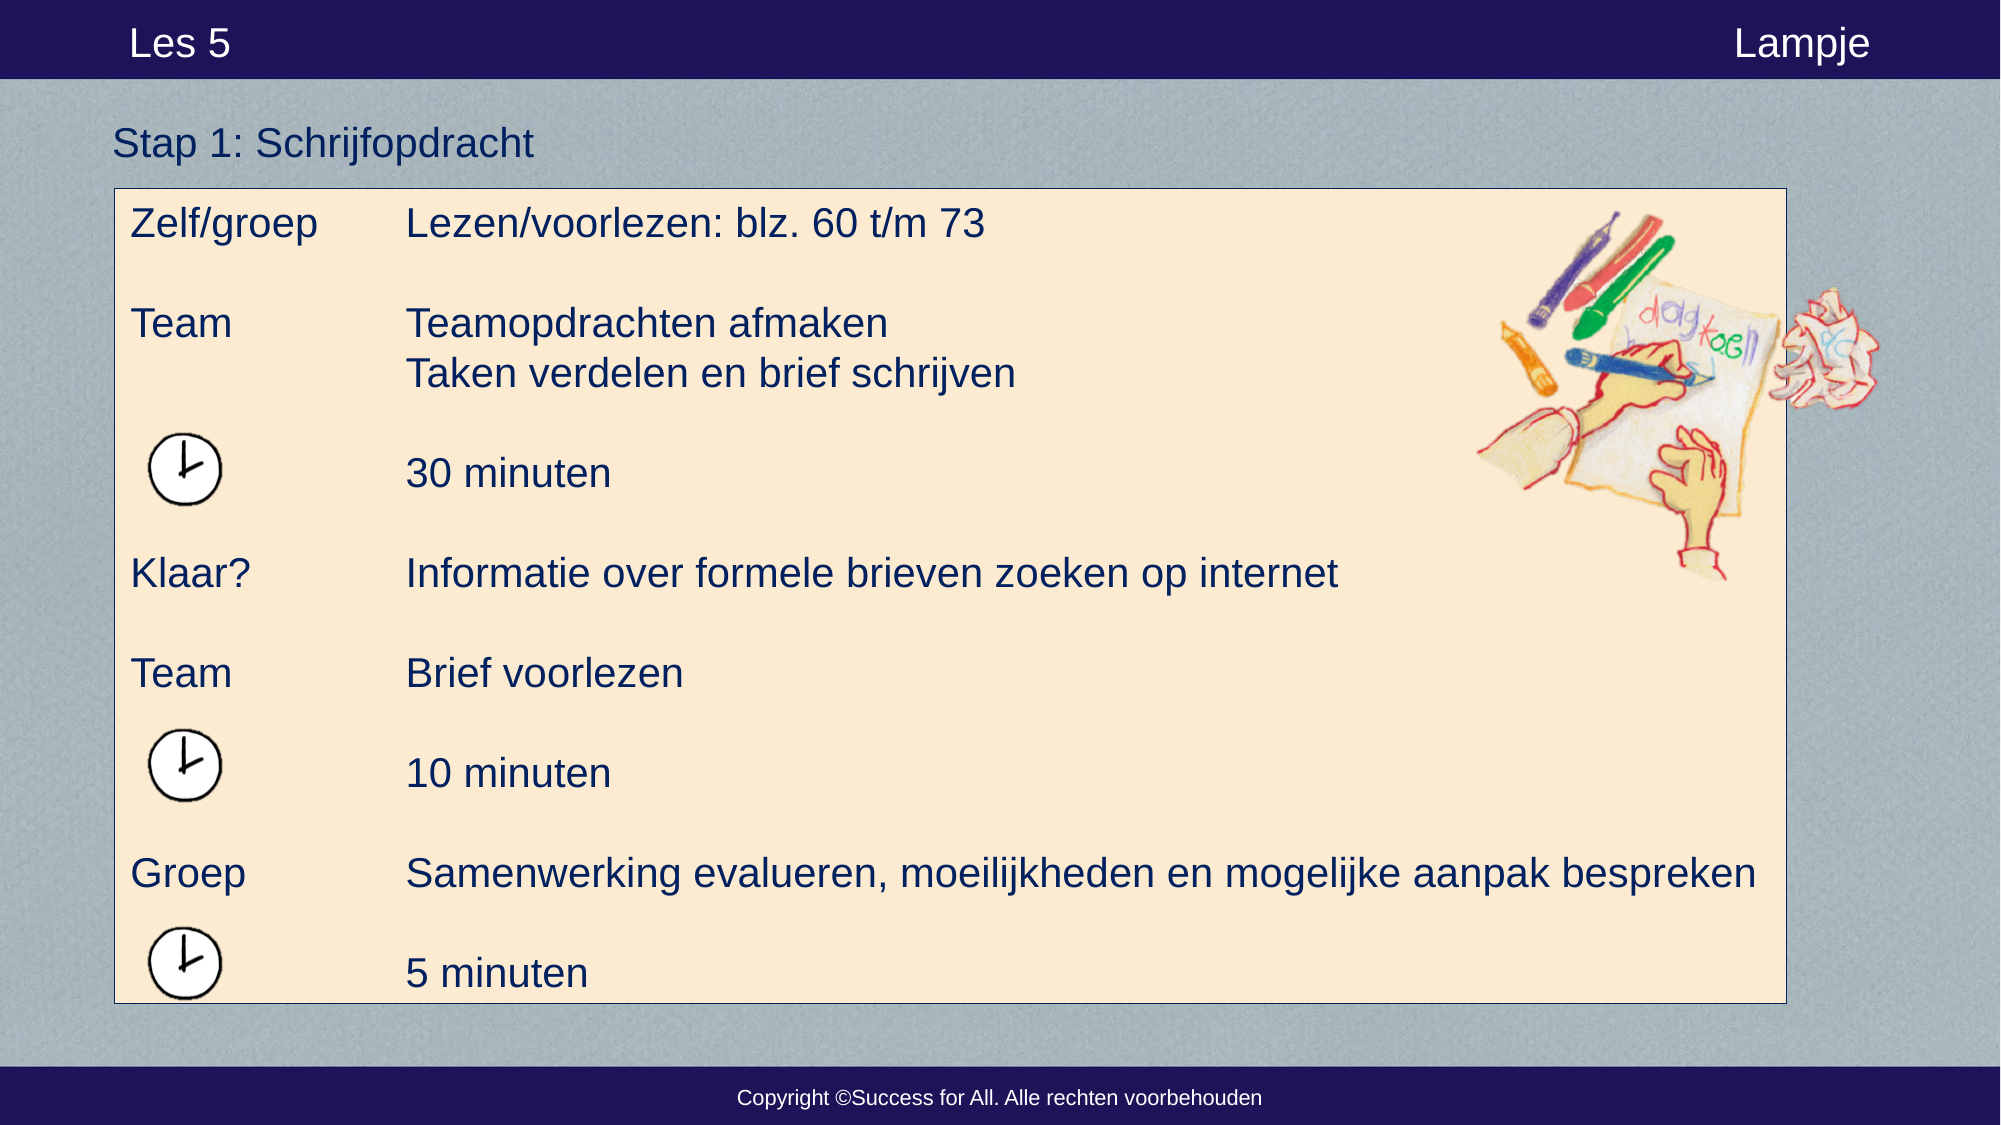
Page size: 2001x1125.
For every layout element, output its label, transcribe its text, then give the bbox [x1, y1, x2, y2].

text_box Lampje [999, 8, 1886, 73]
text_box Stap 1: Schrijfopdracht [97, 108, 890, 174]
text_box Les 5 [114, 8, 354, 73]
text_box Copyright ©Success for All. Alle rechten voorbehouden [0, 1076, 2000, 1125]
picture [0, 0, 2001, 1125]
text_box Zelf/groep Lezen/voorlezen: blz. 60 t/m 73 Team Teamopdrachten afmaken Taken verdelen en brief schrijven 30 minuten Klaar? Informatie over formele brieven zoeken op internet Team Brief voorlezen 10 minuten Groep Samenwerking evalueren, moeilijkheden en mogelijke aanpak bespreken 5 minuten [114, 188, 1787, 1004]
